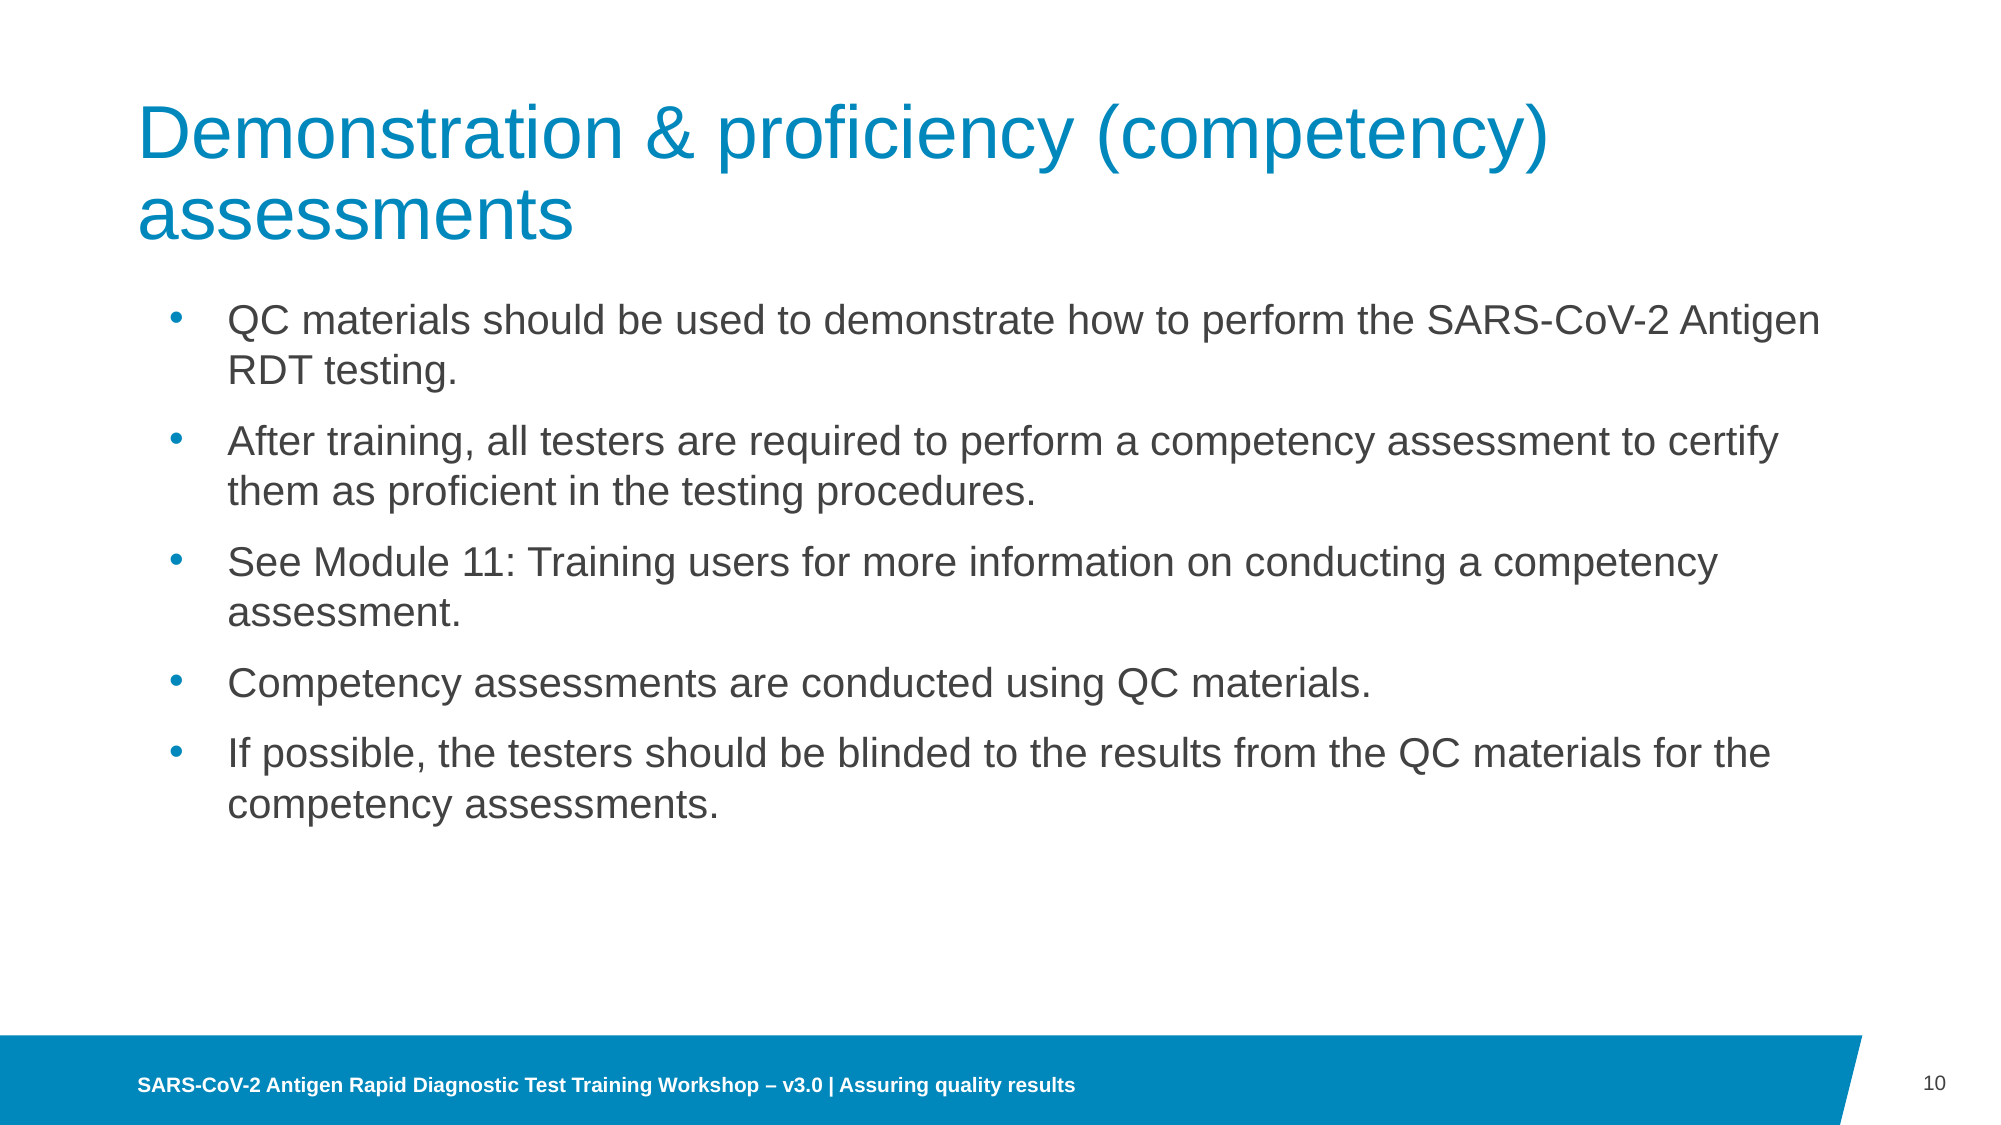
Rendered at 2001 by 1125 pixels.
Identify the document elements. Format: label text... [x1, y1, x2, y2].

footer SARS-CoV-2 Antigen Rapid Diagnostic Test Training Workshop – v3.0 | Assuring quality results [137, 1042, 1338, 1125]
title Demonstration & proficiency (competency) assessments [137, 100, 1863, 256]
slide_number 10 [1862, 1035, 1947, 1125]
list QC materials should be used to demonstrate how to perform the SARS-CoV-2 Antigen RDT testing. After training, all testers are required to perform a competency assessment to certify them as proficient in the testing procedures. See Module 11: Training users for more information on conducting a competency assessment. Competency assessments are conducted using QC materials. If possible, the testers should be blinded to the results from the QC materials for the competency assessments. [137, 284, 1863, 1014]
